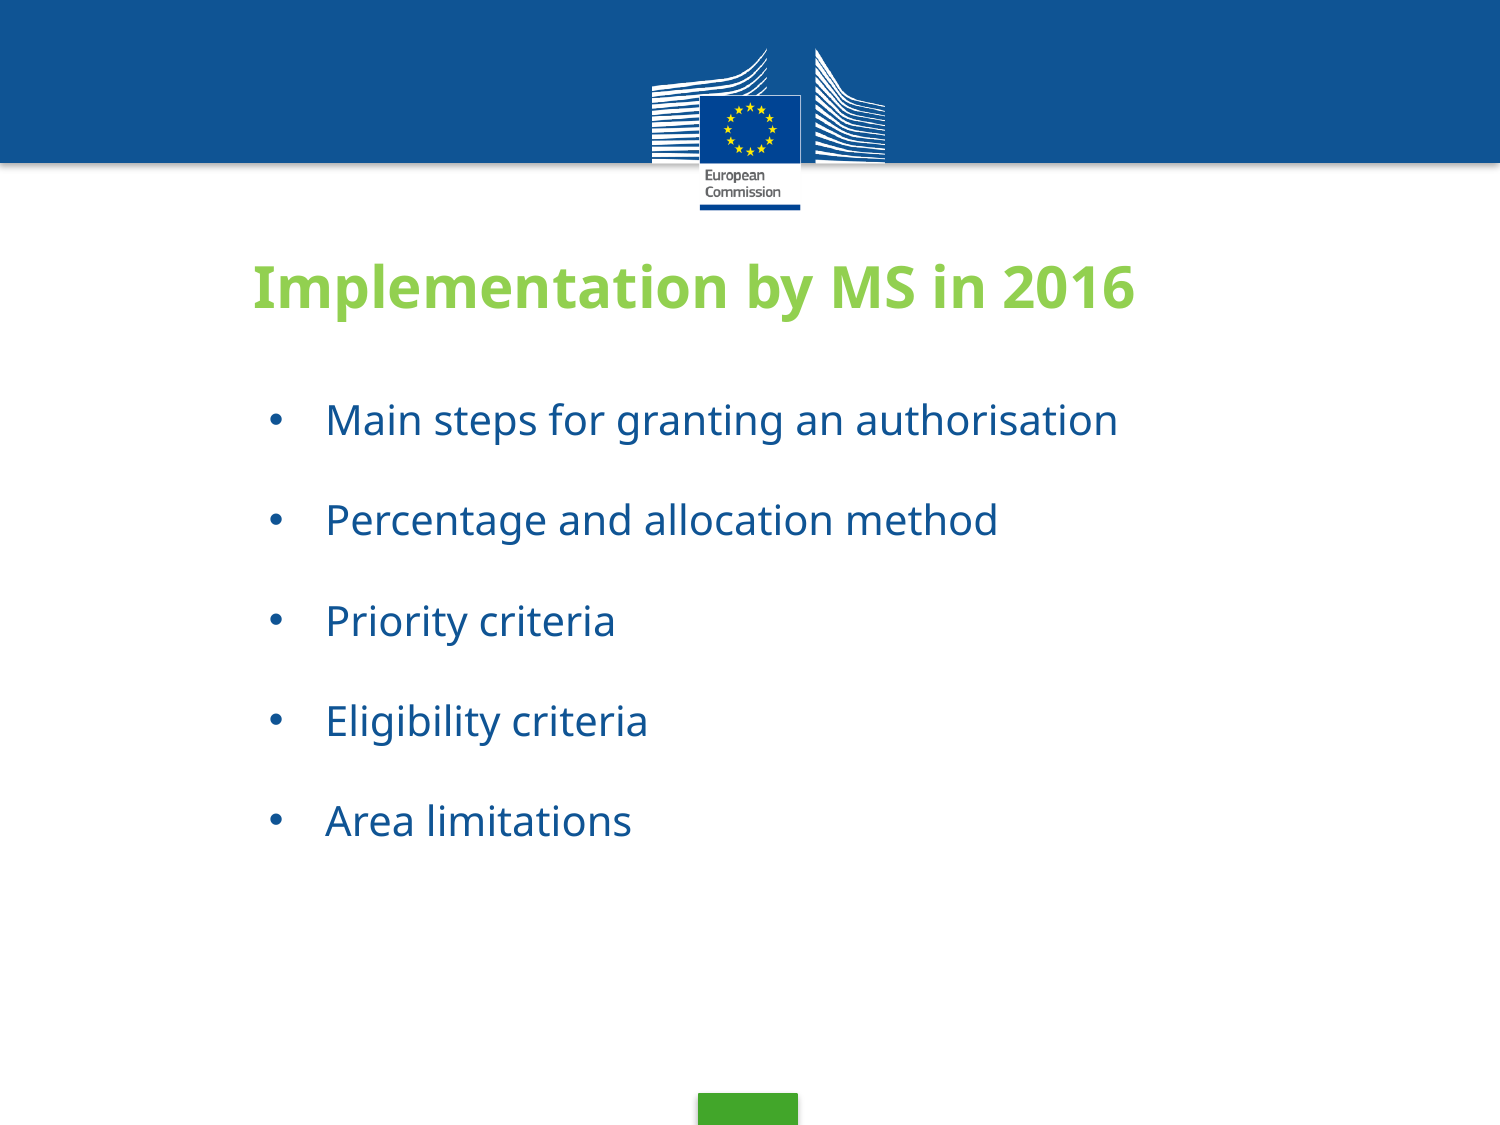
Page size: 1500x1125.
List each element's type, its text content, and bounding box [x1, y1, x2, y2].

picture [652, 48, 885, 207]
title Implementation by MS in 2016 [29, 207, 1459, 362]
list Main steps for granting an authorisation Percentage and allocation method Priority criteria Eligibility criteria Area limitations [253, 361, 1331, 1036]
